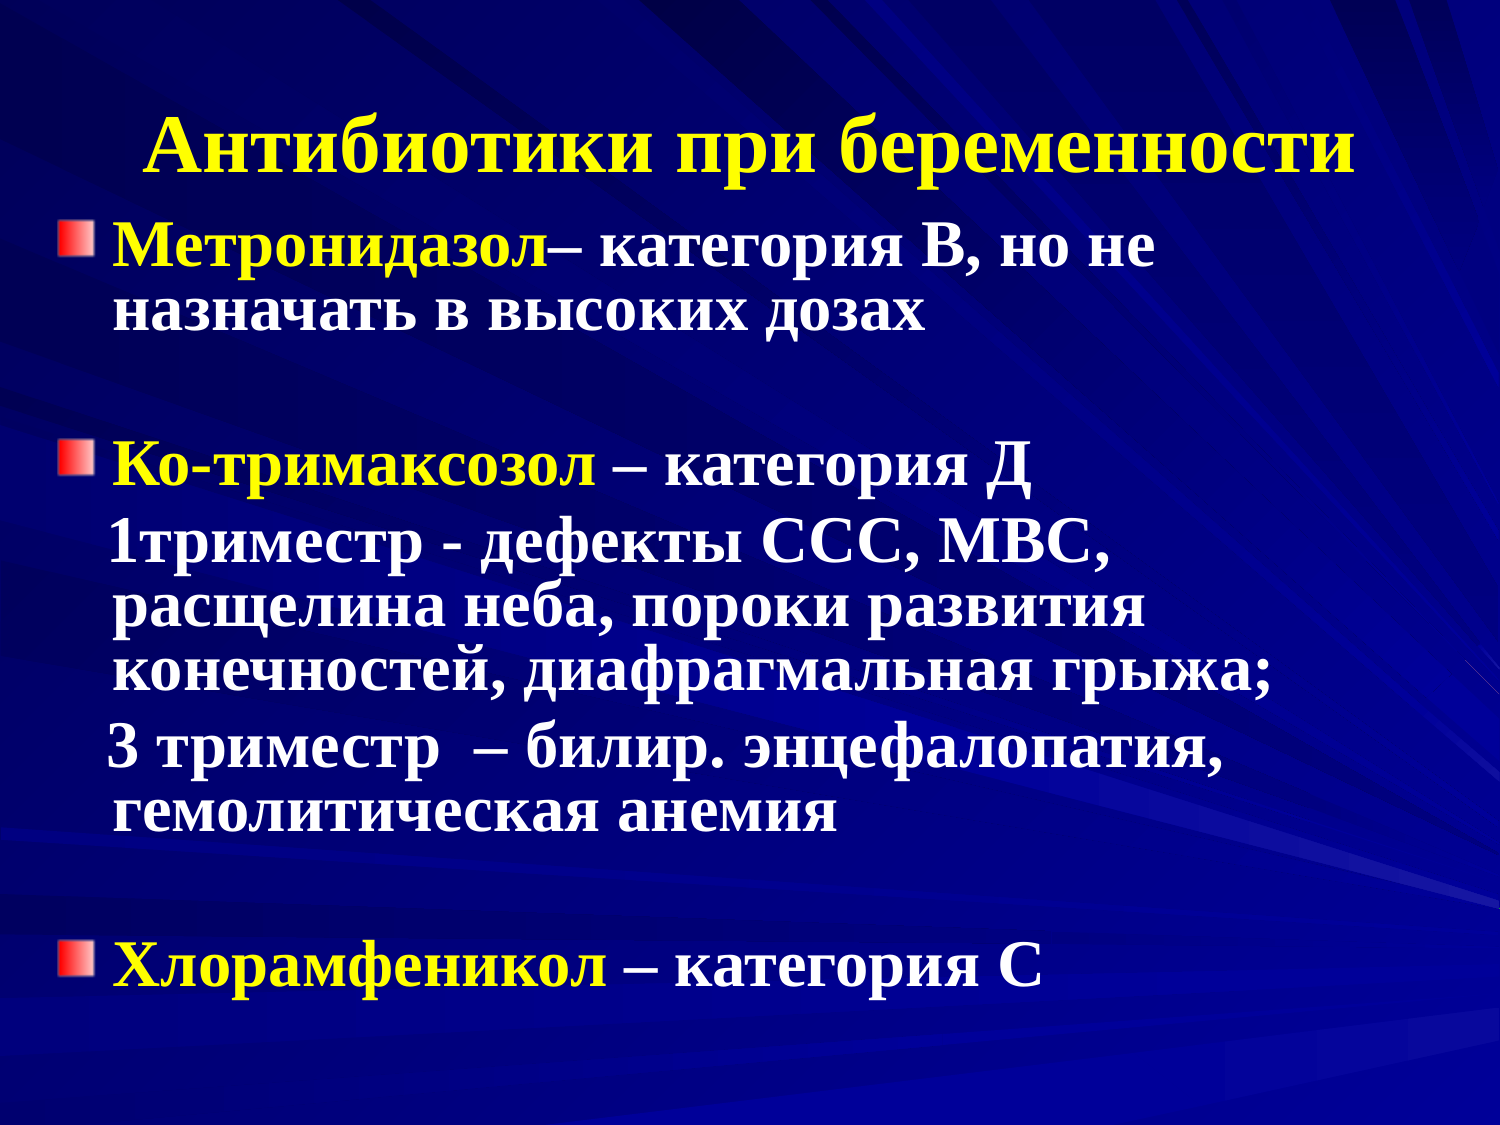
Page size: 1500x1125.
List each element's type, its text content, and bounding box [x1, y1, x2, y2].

title Антибиотики при беременности [74, 45, 1426, 207]
picture [56, 218, 99, 261]
list Метронидазол– категория В, но не назначать в высоких дозах Ко-тримаксозол – категория Д 1триместр - дефекты ССС, МВС, расщелина неба, пороки развития конечностей, диафрагмальная грыжа; 3 триместр – билир. энцефалопатия, гемолитическая анемия Хлорамфеникол – категория С [40, 207, 1471, 1006]
picture [56, 437, 99, 480]
picture [56, 938, 99, 981]
